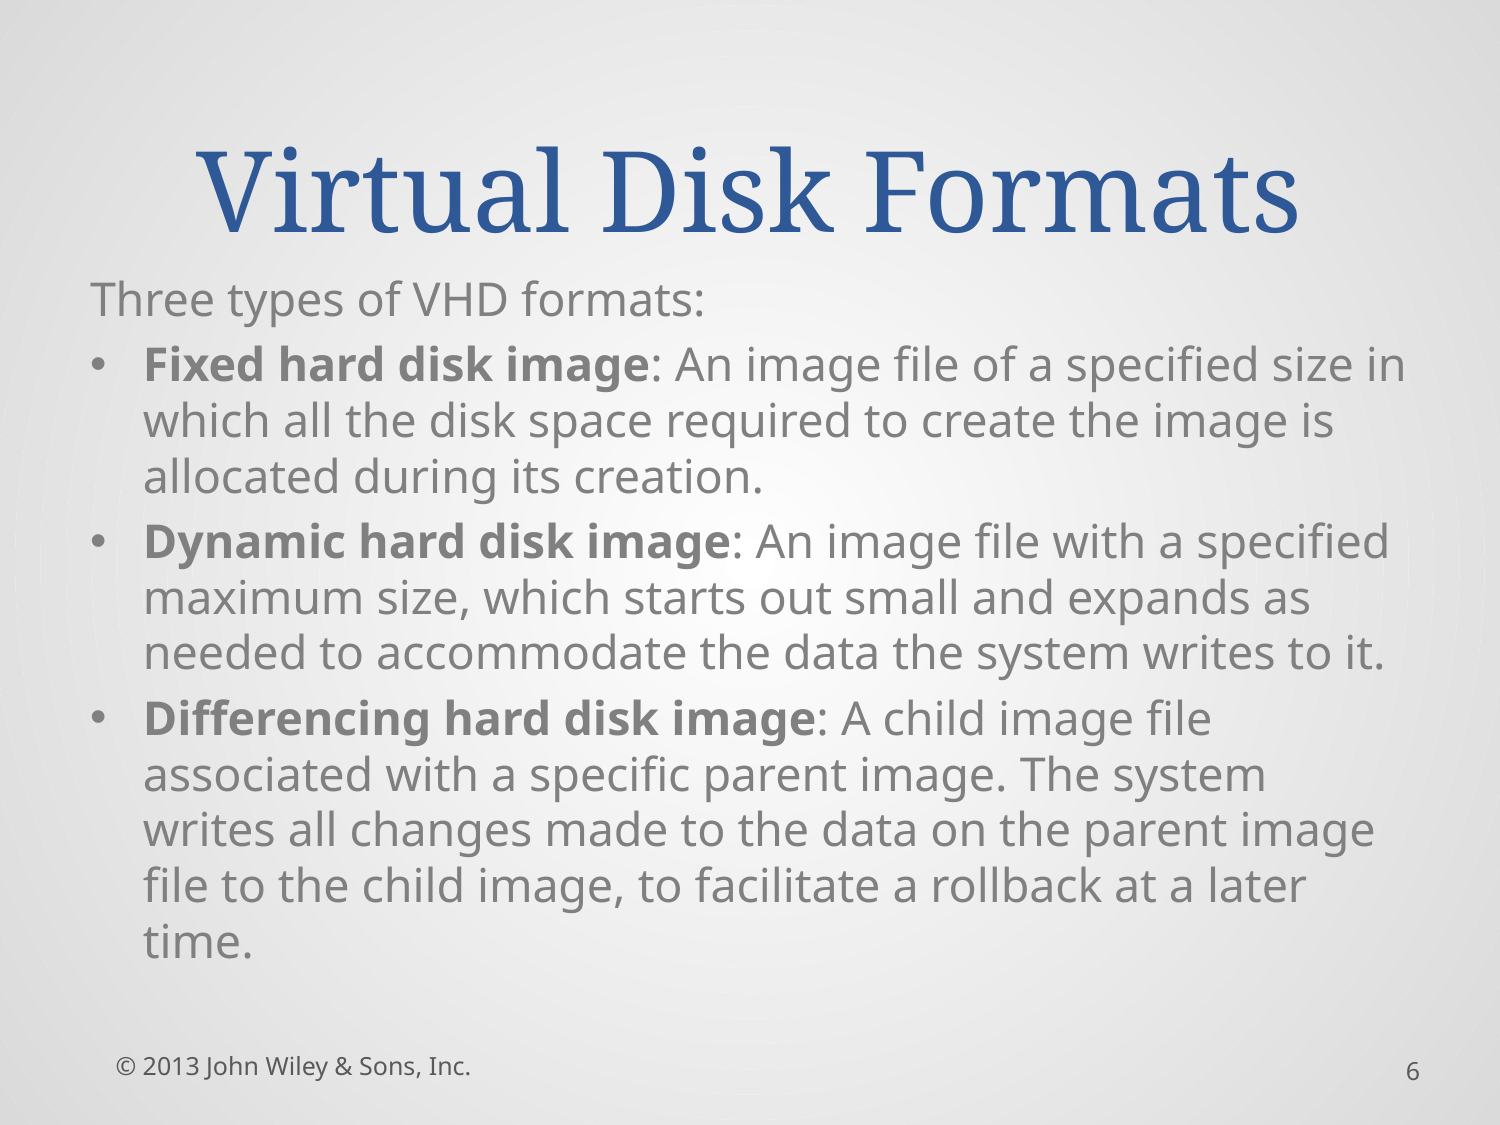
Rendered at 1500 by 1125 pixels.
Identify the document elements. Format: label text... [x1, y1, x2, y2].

list Three types of VHD formats: Fixed hard disk image: An image file of a specified size in which all the disk space required to create the image is allocated during its creation. Dynamic hard disk image: An image file with a specified maximum size, which starts out small and expands as needed to accommodate the data the system writes to it. Differencing hard disk image: A child image file associated with a specific parent image. The system writes all changes made to the data on the parent image file to the child image, to facilitate a rollback at a later time. [75, 262, 1425, 1005]
slide_number 6 [1401, 1042, 1494, 1103]
footer © 2013 John Wiley & Sons, Inc. [108, 1037, 576, 1098]
title Virtual Disk Formats [75, 0, 1425, 262]
